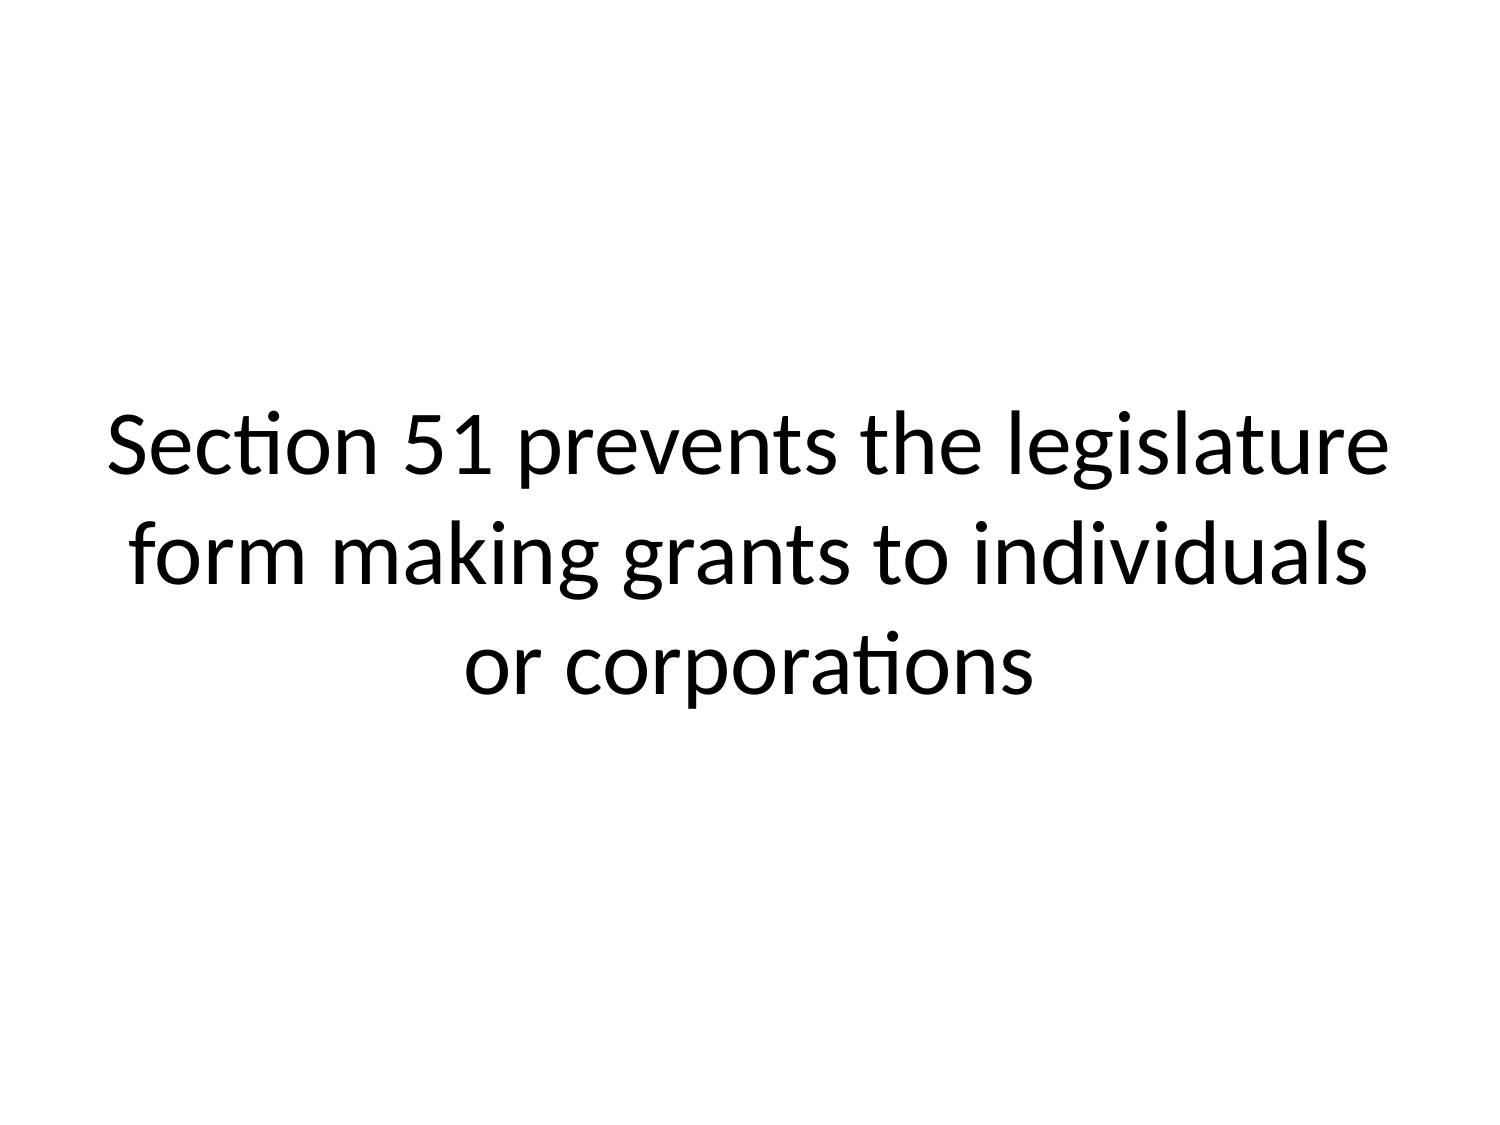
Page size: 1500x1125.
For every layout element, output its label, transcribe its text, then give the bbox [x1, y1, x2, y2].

title Section 51 prevents the legislature form making grants to individuals or corporations [75, 45, 1425, 1050]
